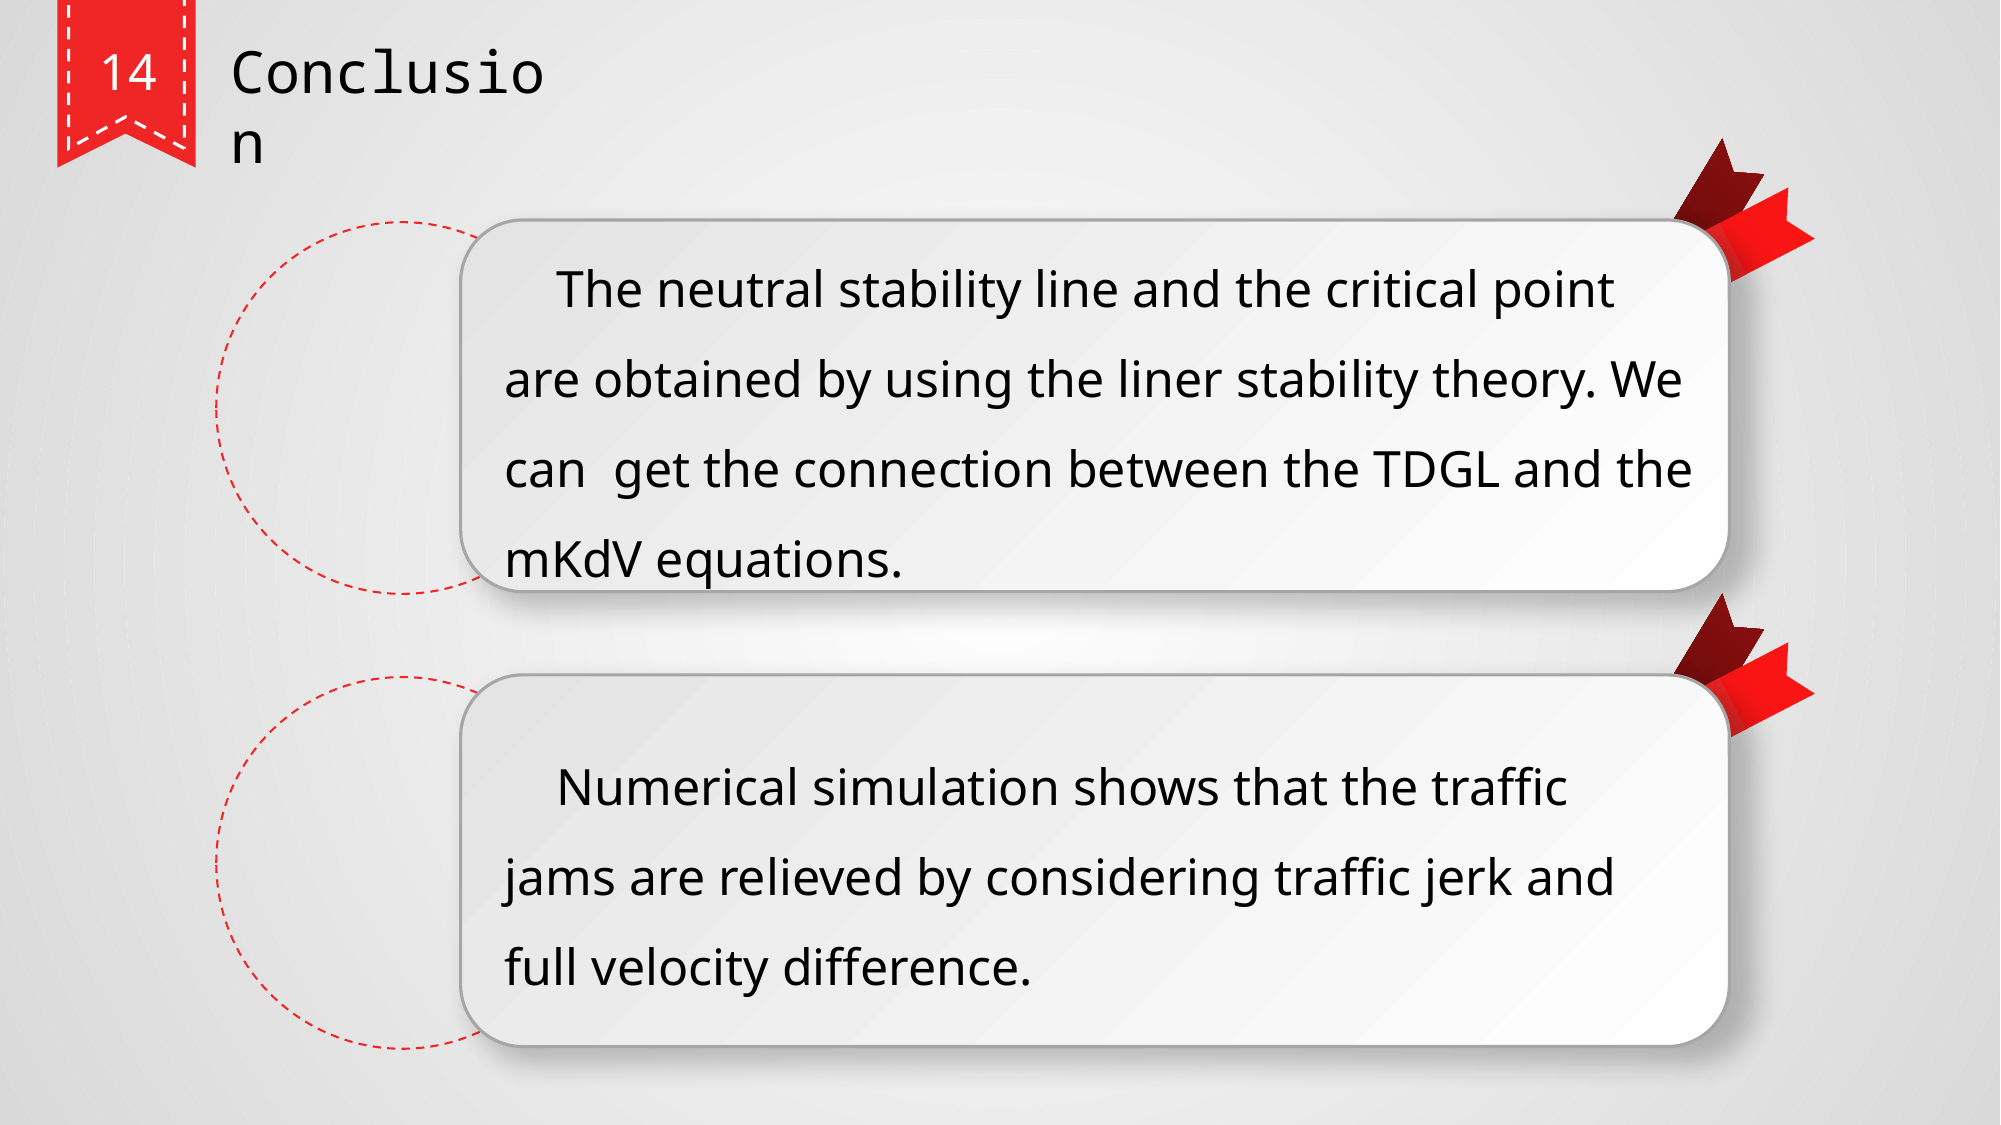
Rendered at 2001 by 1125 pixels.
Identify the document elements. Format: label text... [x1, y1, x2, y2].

text_box [215, 221, 478, 595]
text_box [1638, 150, 1794, 282]
text_box The neutral stability line and the critical point are obtained by using the liner stability theory. We can get the connection between the TDGL and the mKdV equations. [489, 220, 1719, 595]
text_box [1638, 605, 1794, 737]
text_box [215, 676, 478, 1050]
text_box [56, 0, 196, 168]
text_box [459, 228, 489, 583]
text_box [1719, 282, 1731, 566]
text_box Numerical simulation shows that the traffic jams are relieved by considering traffic jerk and full velocity difference. [489, 717, 1686, 1003]
text_box [459, 673, 1731, 1048]
text_box Conclusion [216, 27, 588, 183]
